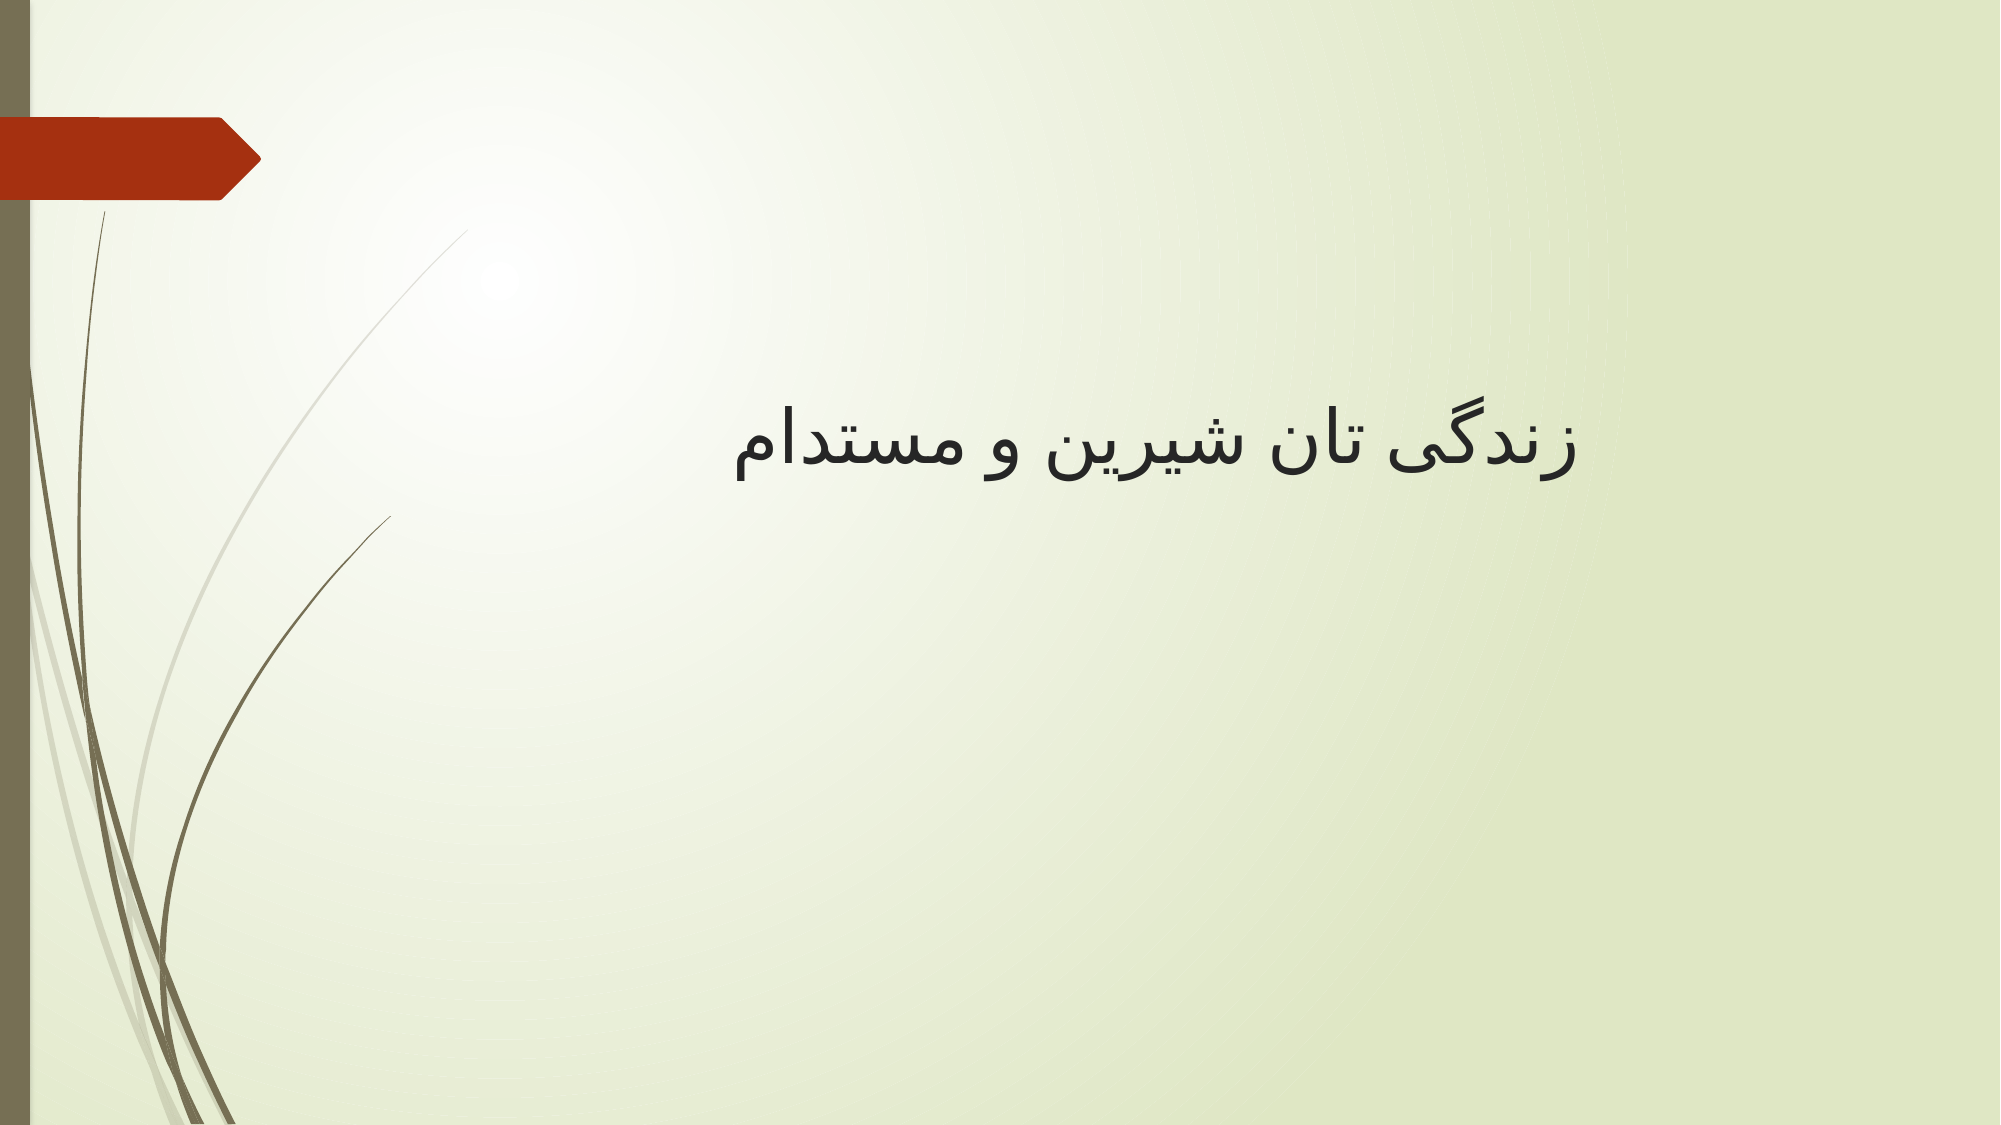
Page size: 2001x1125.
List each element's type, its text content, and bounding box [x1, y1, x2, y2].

title زندگی تان شیرین و مستدام [425, 381, 1888, 680]
